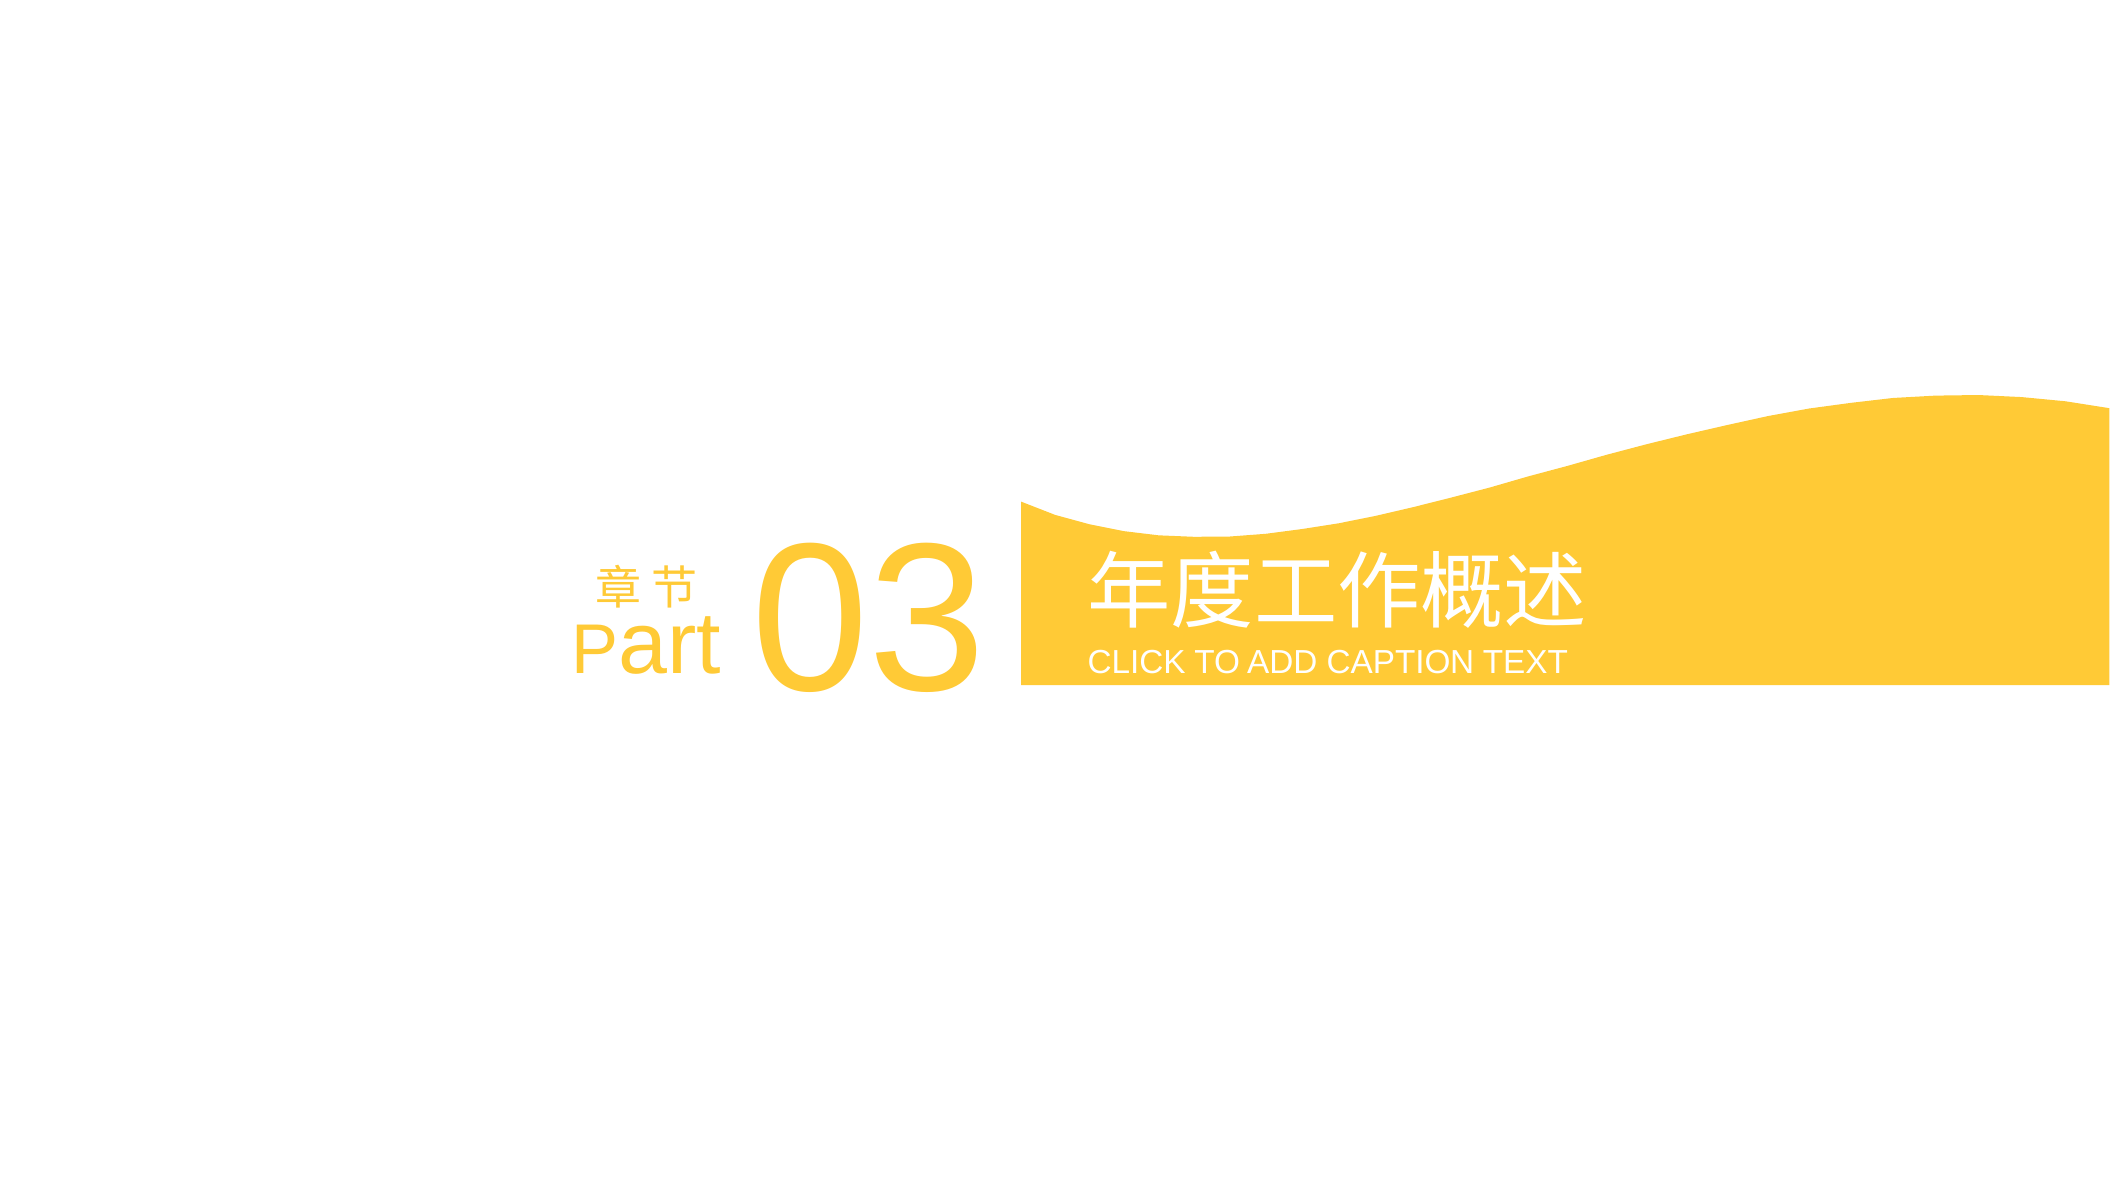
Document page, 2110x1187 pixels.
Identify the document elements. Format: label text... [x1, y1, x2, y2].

text_box CLICK TO ADD CAPTION TEXT [1087, 644, 1693, 681]
text_box 章 节 [595, 558, 698, 614]
text_box Part [571, 586, 722, 692]
text_box 年度工作概述 [1087, 549, 1693, 640]
text_box [1021, 395, 2110, 686]
text_box 03 [751, 479, 986, 733]
